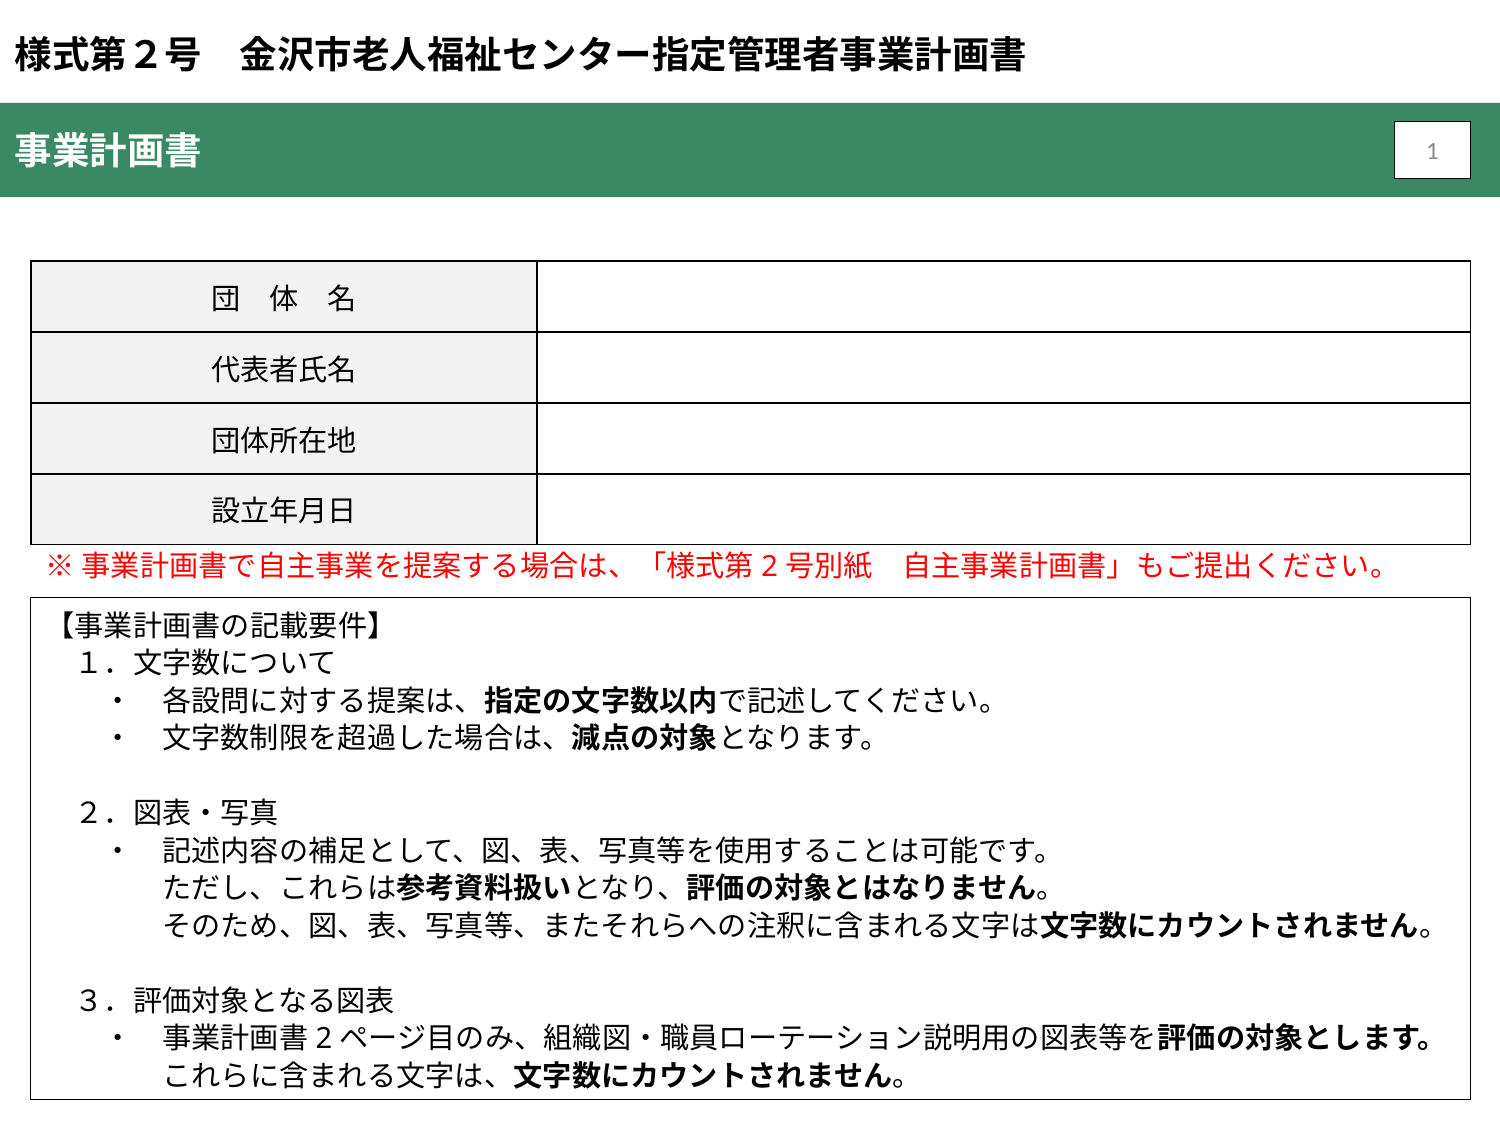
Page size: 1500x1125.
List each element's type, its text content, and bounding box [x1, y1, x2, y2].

slide_number 1 [1394, 121, 1471, 179]
text_box 【事業計画書の記載要件】 １．文字数について ・ 各設問に対する提案は、指定の文字数以内で記述してください。 ・ 文字数制限を超過した場合は、減点の対象となります。 ２．図表・写真 ・ 記述内容の補足として、図、表、写真等を使用することは可能です。 ただし、これらは参考資料扱いとなり、評価の対象とはなりません。 そのため、図、表、写真等、またそれらへの注釈に含まれる文字は文字数にカウントされません。 ３．評価対象となる図表 ・ 事業計画書2ページ目のみ、組織図・職員ローテーション説明用の図表等を評価の対象とします。 これらに含まれる文字は、文字数にカウントされません。 [30, 597, 1471, 1100]
table_cell [538, 475, 1470, 544]
text_box 事業計画書 [0, 102, 1500, 197]
text_box 様式第２号 金沢市老人福祉センター指定管理者事業計画書 [0, 24, 1317, 84]
table_cell [538, 404, 1470, 473]
table_header [538, 262, 1470, 331]
text_box ※事業計画書で自主事業を提案する場合は、「様式第2号別紙 自主事業計画書」もご提出ください。 [30, 537, 1412, 591]
table_cell 設立年月日 [32, 475, 536, 537]
table_cell 代表者氏名 [32, 333, 536, 402]
table_cell [538, 333, 1470, 402]
table_header 団 体 名 [32, 262, 536, 331]
table_cell 団体所在地 [32, 404, 536, 473]
